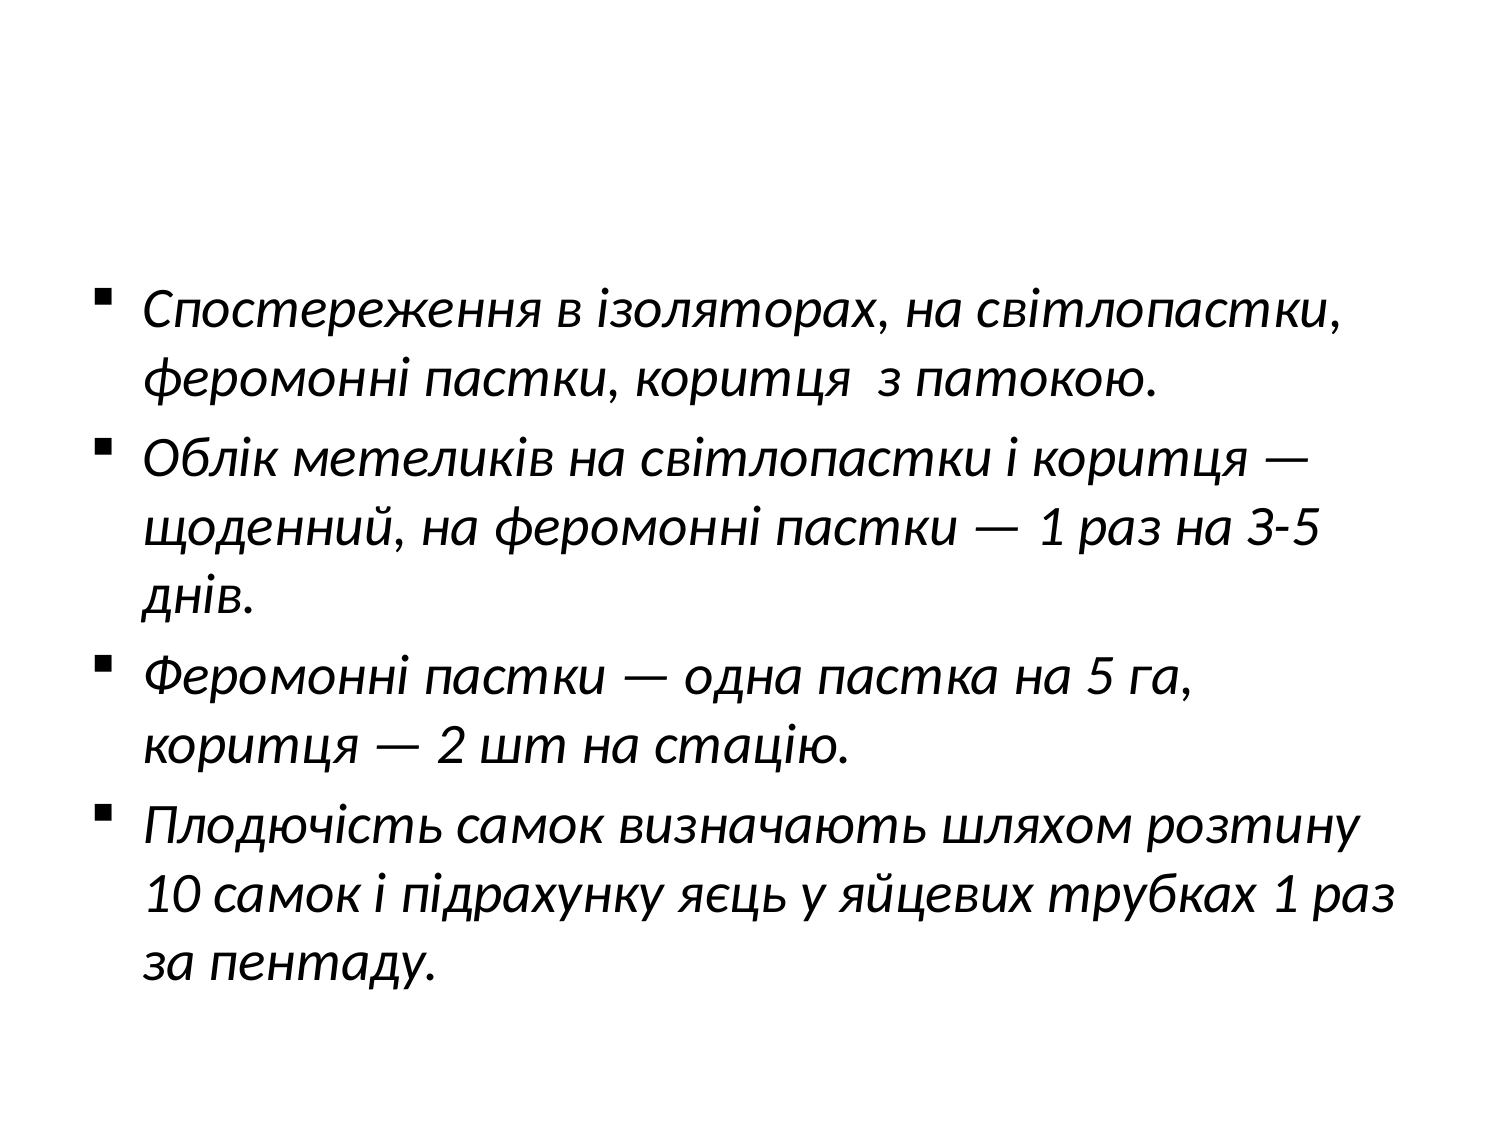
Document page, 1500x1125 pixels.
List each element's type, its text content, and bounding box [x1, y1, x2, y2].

list Спостереження в ізоляторах, на світлопастки, феромонні пастки, коритця з патокою. Облік метеликів на світлопастки і коритця — щоденний, на феромонні пастки — 1 раз на З-5 днів. Феромонні пастки — одна пастка на 5 га, коритця — 2 шт на стацію. Плодючість самок визначають шляхом розтину 10 самок і підрахунку яєць у яйцевих трубках 1 раз за пентаду. [75, 262, 1425, 1005]
